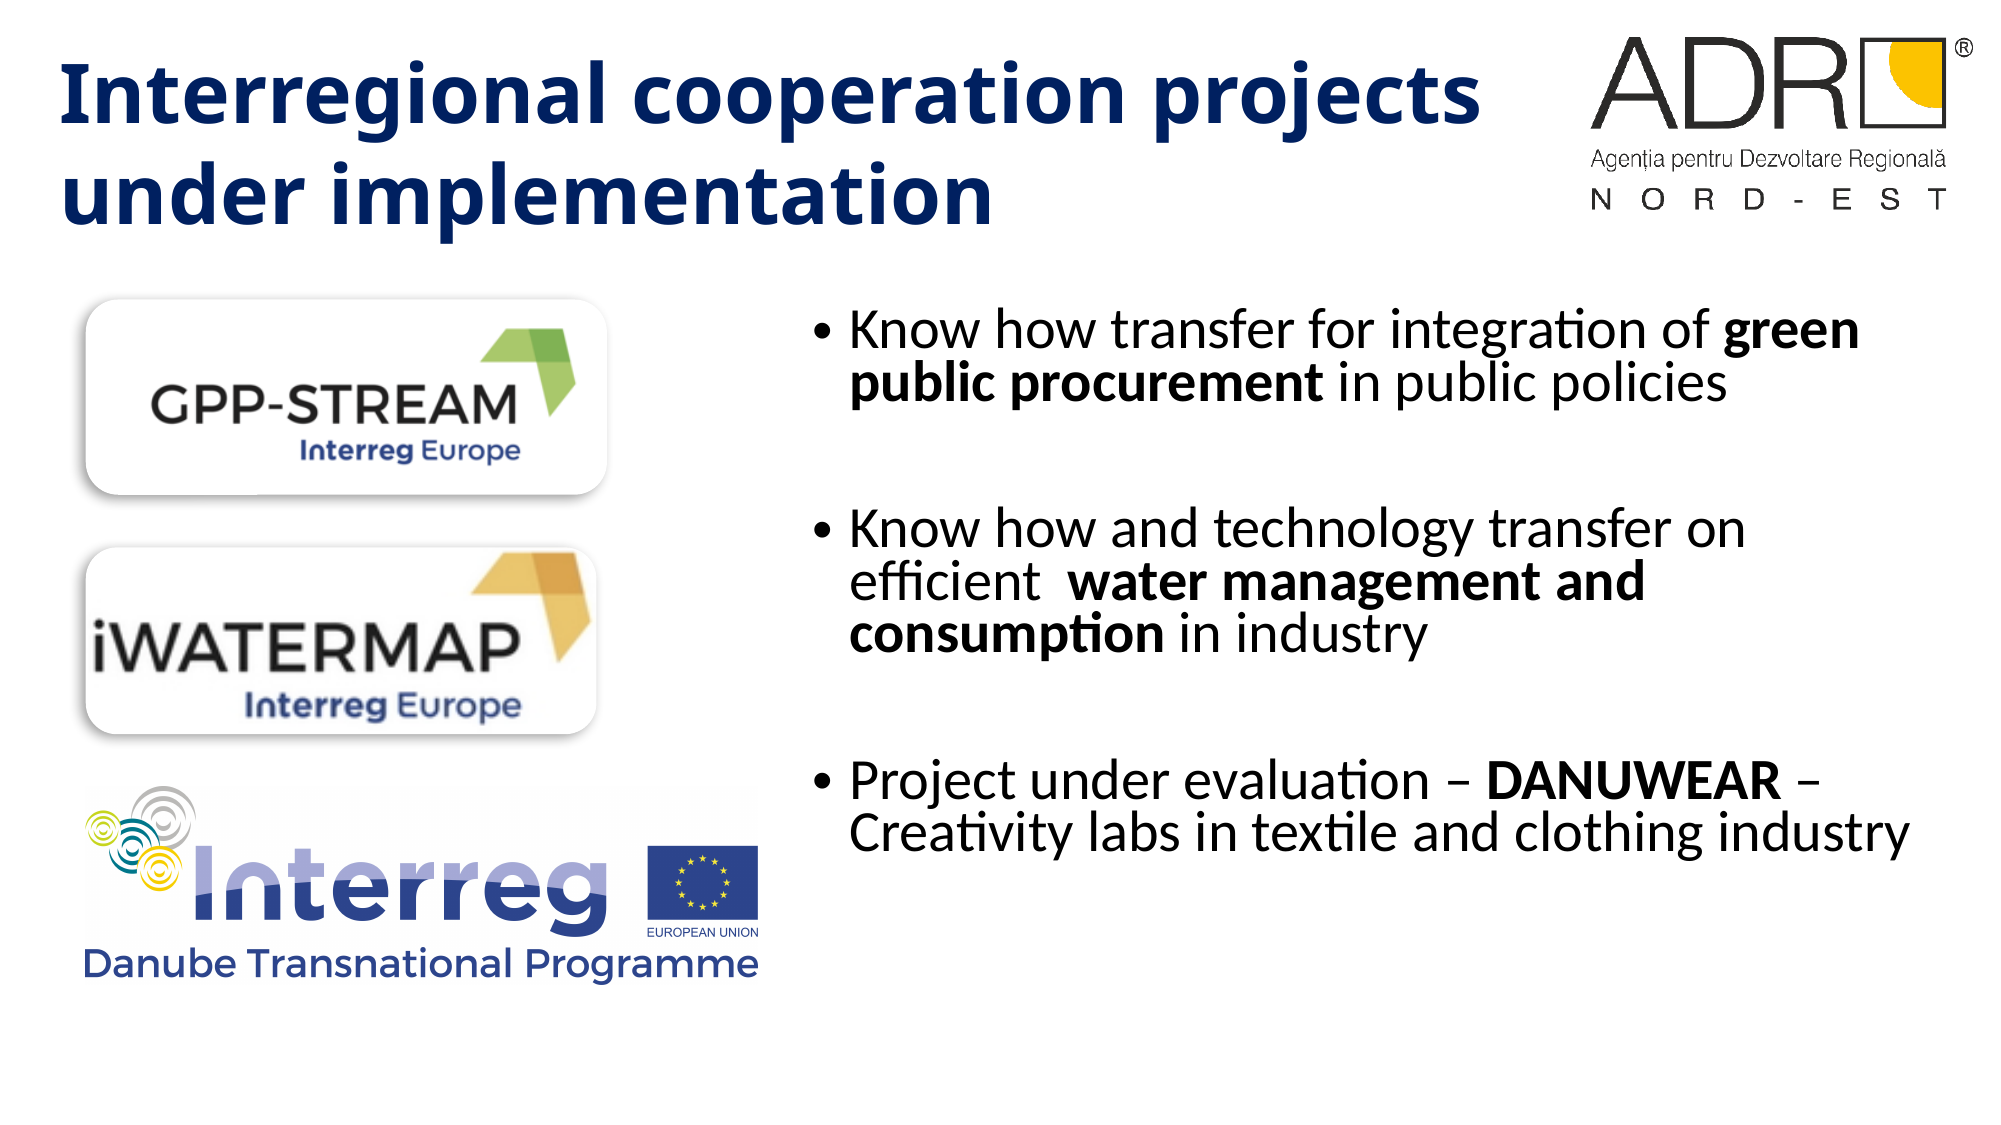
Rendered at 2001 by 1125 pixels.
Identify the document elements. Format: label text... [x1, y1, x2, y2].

title Interregional cooperation projects under implementation [44, 34, 1863, 253]
list Know how transfer for integration of green public procurement in public policies Know how and technology transfer on efficient water management and consumption in industry Project under evaluation – DANUWEAR – Creativity labs in textile and clothing industry [797, 299, 1941, 1014]
picture [85, 299, 607, 495]
picture [85, 786, 758, 985]
picture [85, 547, 597, 735]
picture [1590, 37, 1973, 210]
